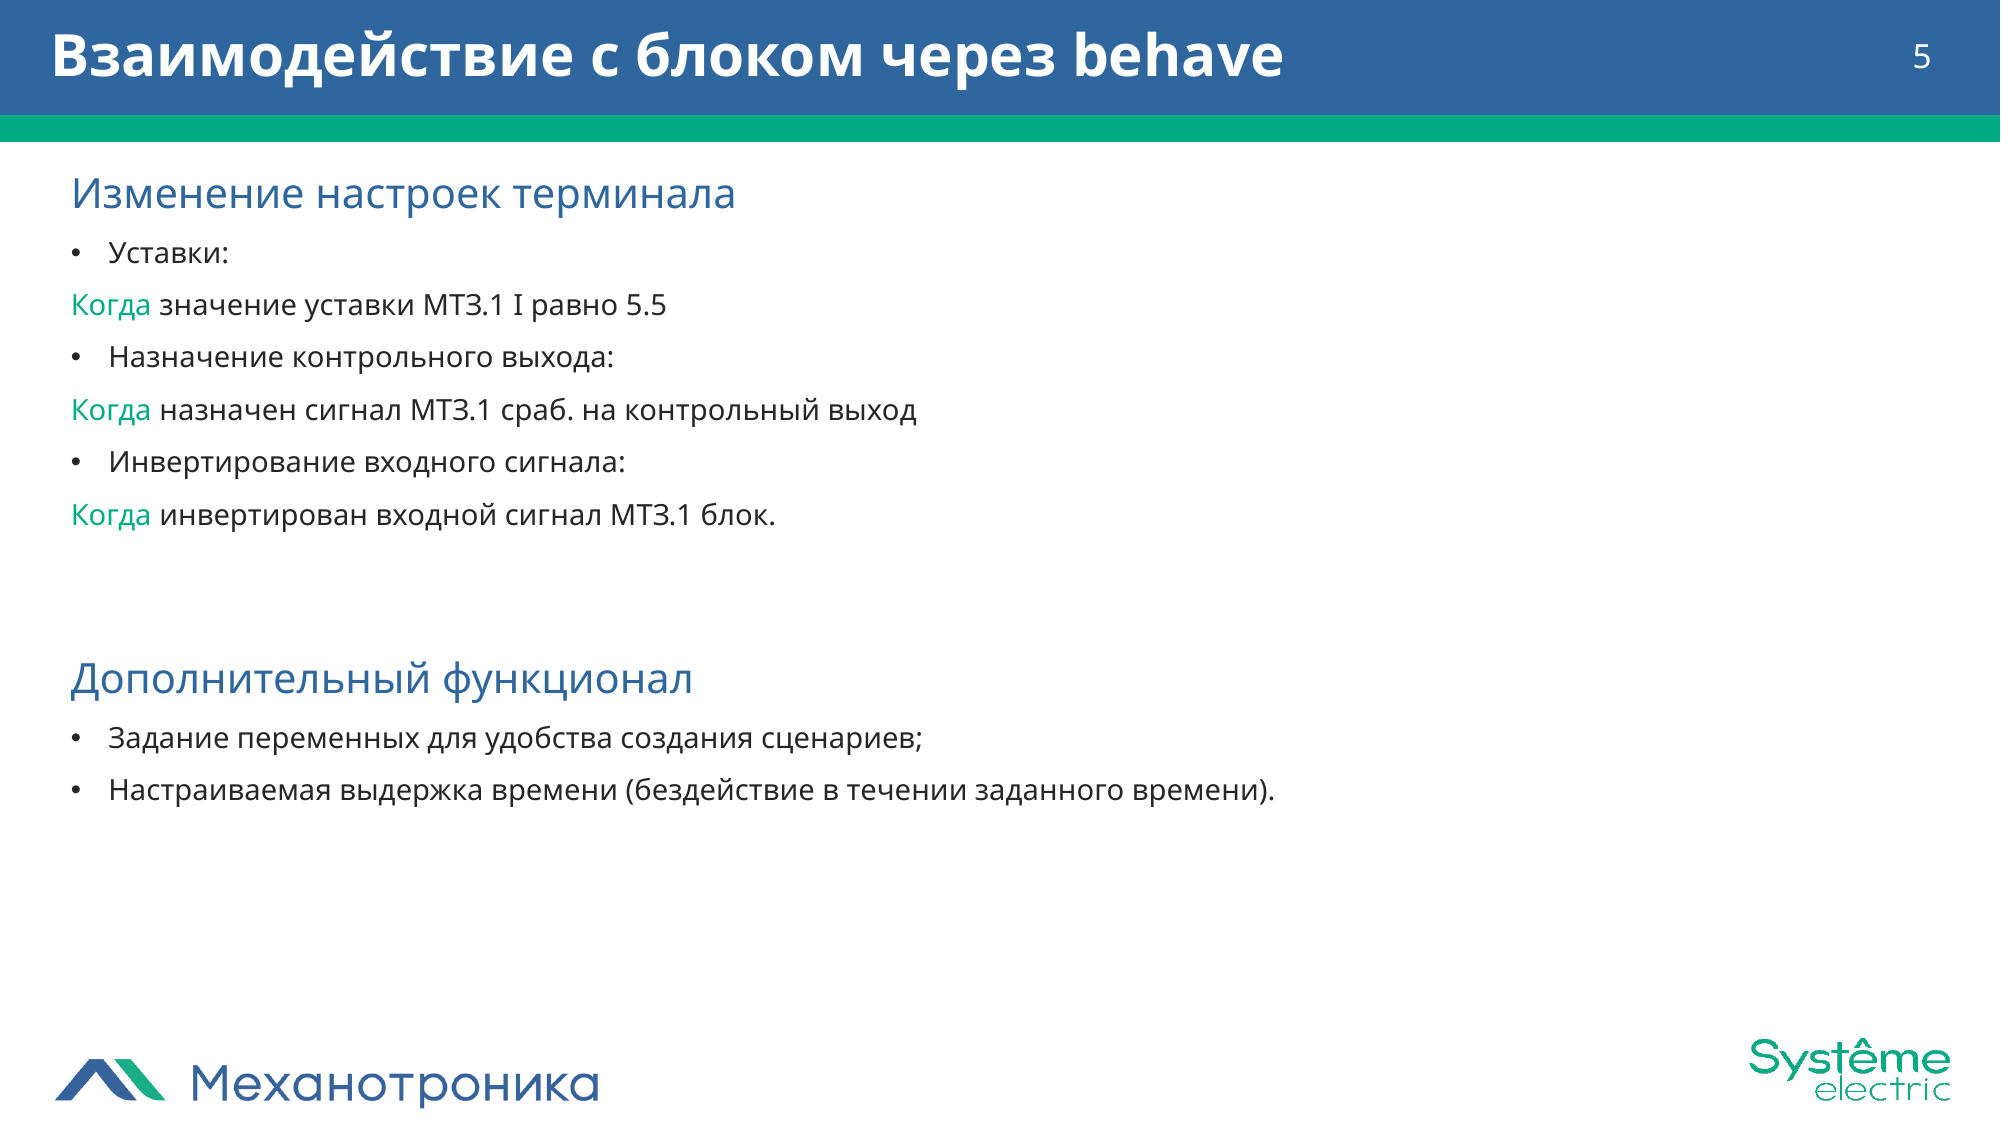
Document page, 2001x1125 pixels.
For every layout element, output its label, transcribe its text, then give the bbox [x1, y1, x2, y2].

list Изменение настроек терминала Уставки: Когда значение уставки МТЗ.1 I равно 5.5 Назначение контрольного выхода: Когда назначен сигнал МТЗ.1 сраб. на контрольный выход Инвертирование входного сигнала: Когда инвертирован входной сигнал МТЗ.1 блок. Дополнительный функционал Задание переменных для удобства создания сценариев; Настраиваемая выдержка времени (бездействие в течении заданного времени). [55, 164, 1947, 988]
slide_number 5 [1846, 32, 1947, 84]
text_box [0, 115, 2000, 142]
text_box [49, 1017, 1956, 1121]
title Взаимодействие с блоком через behave [0, 0, 2000, 115]
